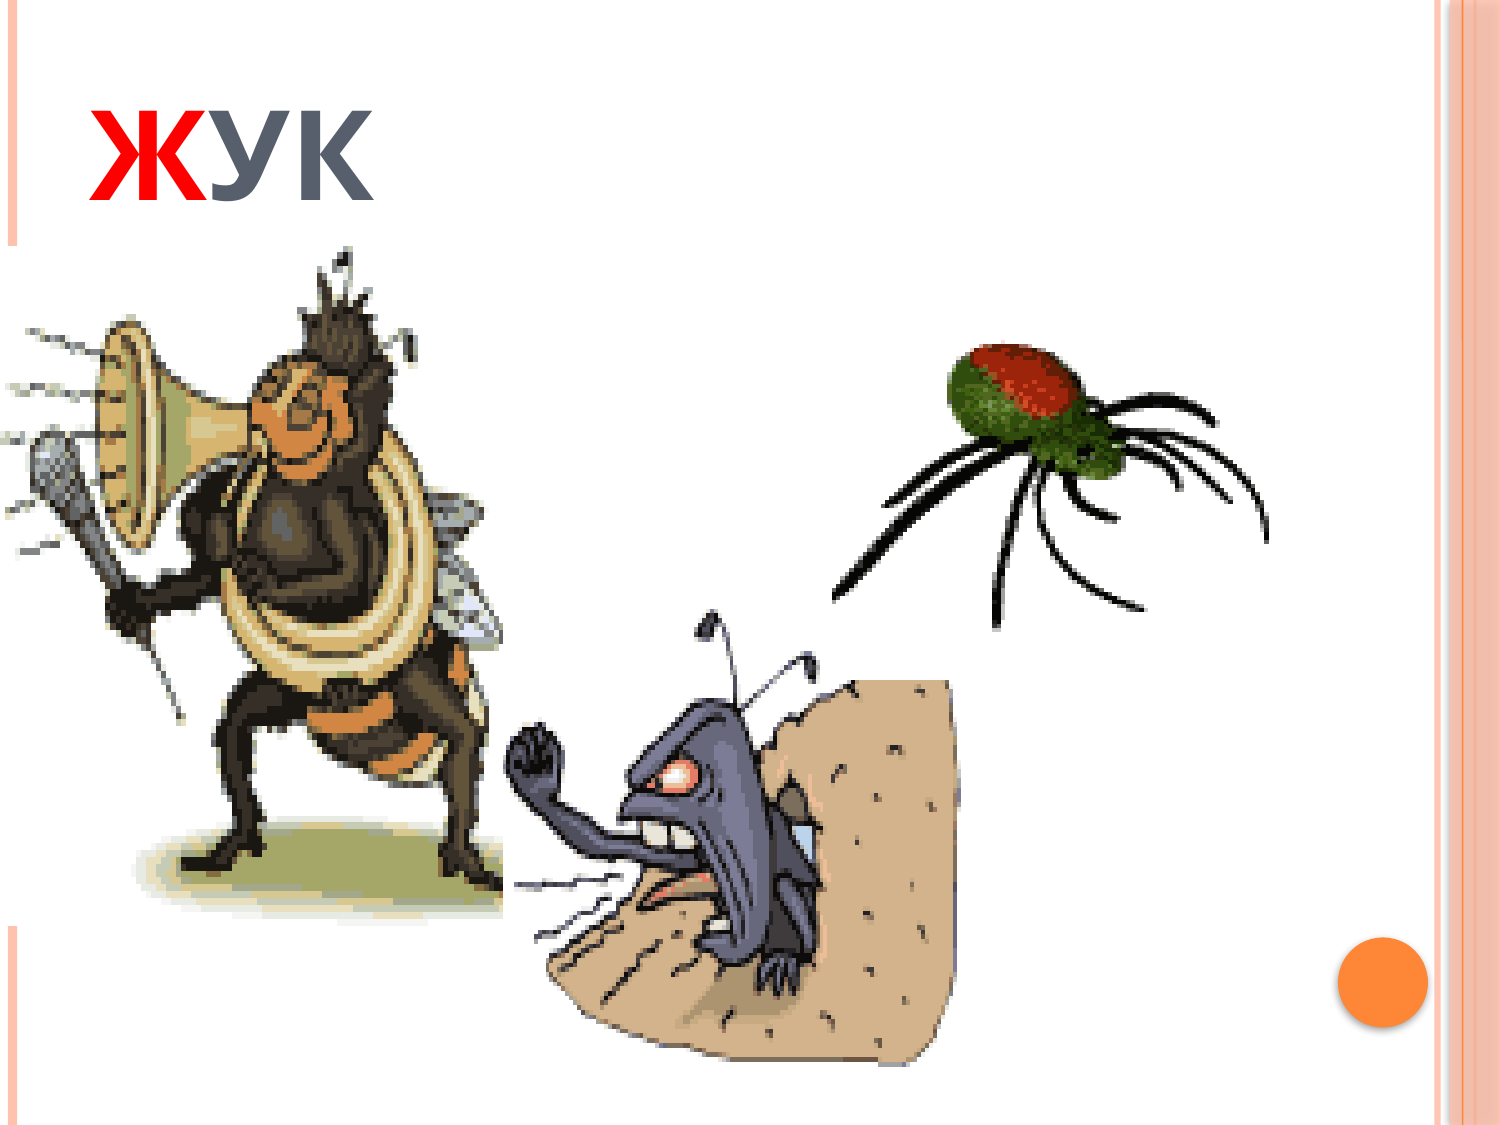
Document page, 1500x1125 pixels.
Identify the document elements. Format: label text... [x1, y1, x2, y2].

picture [503, 280, 1278, 1067]
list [0, 245, 565, 927]
title жук [75, 45, 1300, 233]
